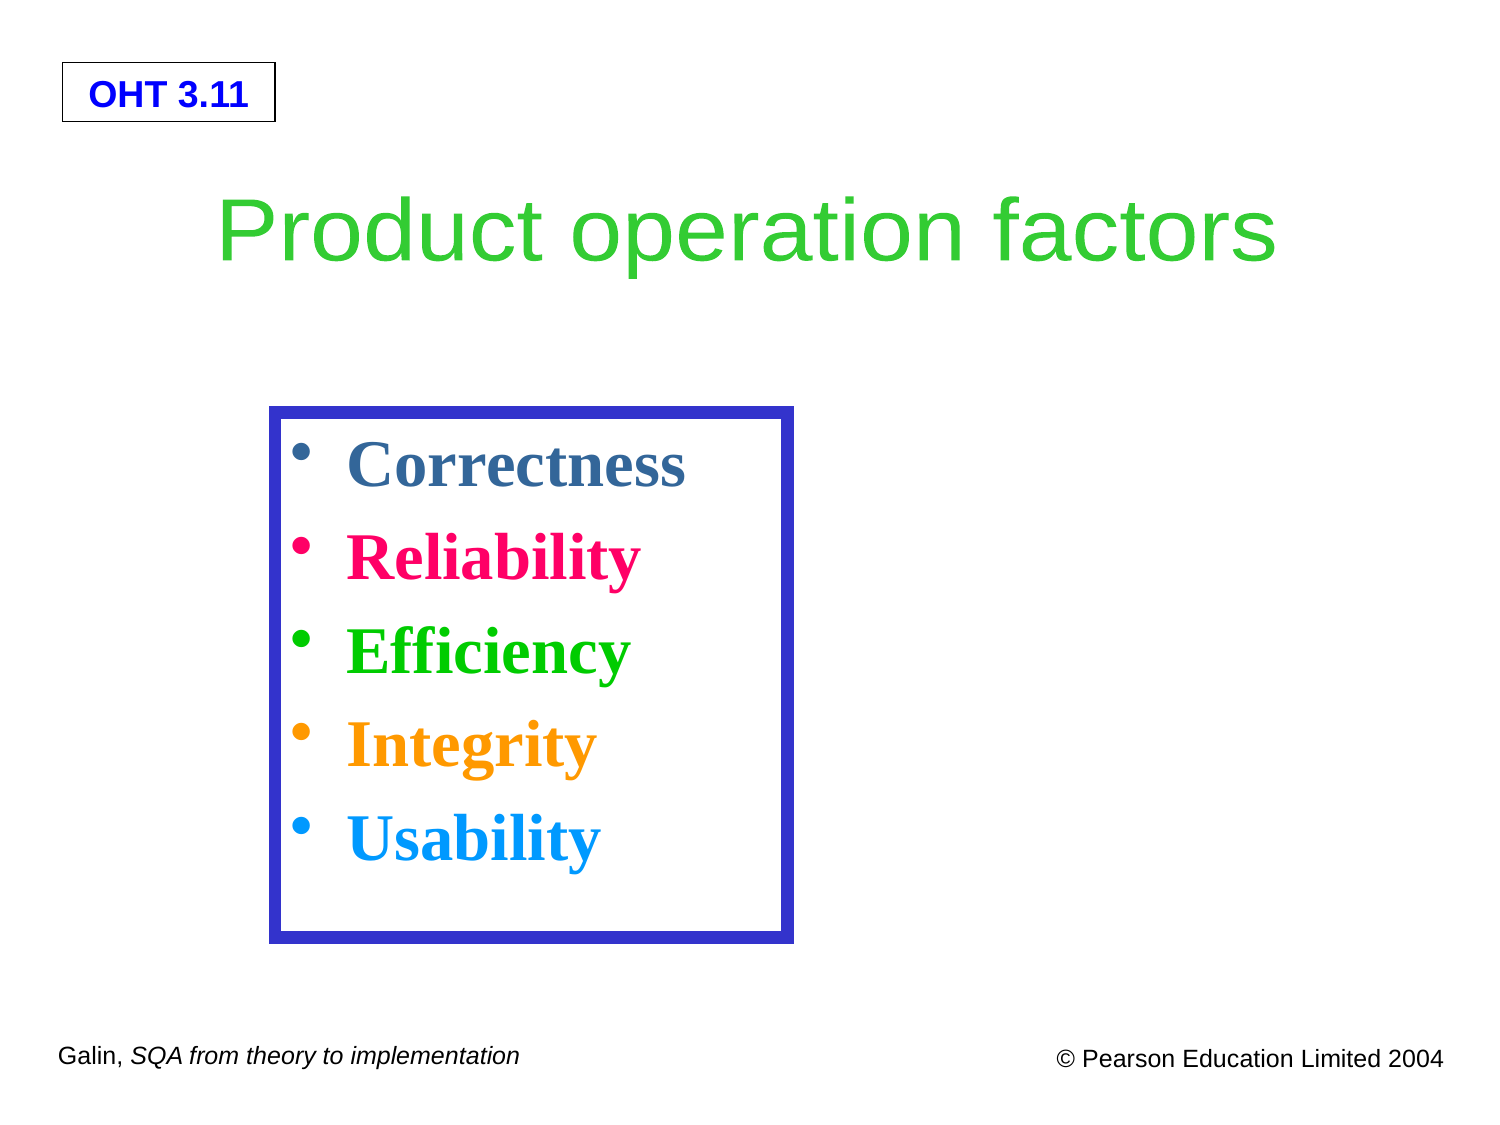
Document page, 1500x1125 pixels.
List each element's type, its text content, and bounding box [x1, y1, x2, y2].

list Correctness Reliability Efficiency Integrity Usability [274, 412, 788, 938]
